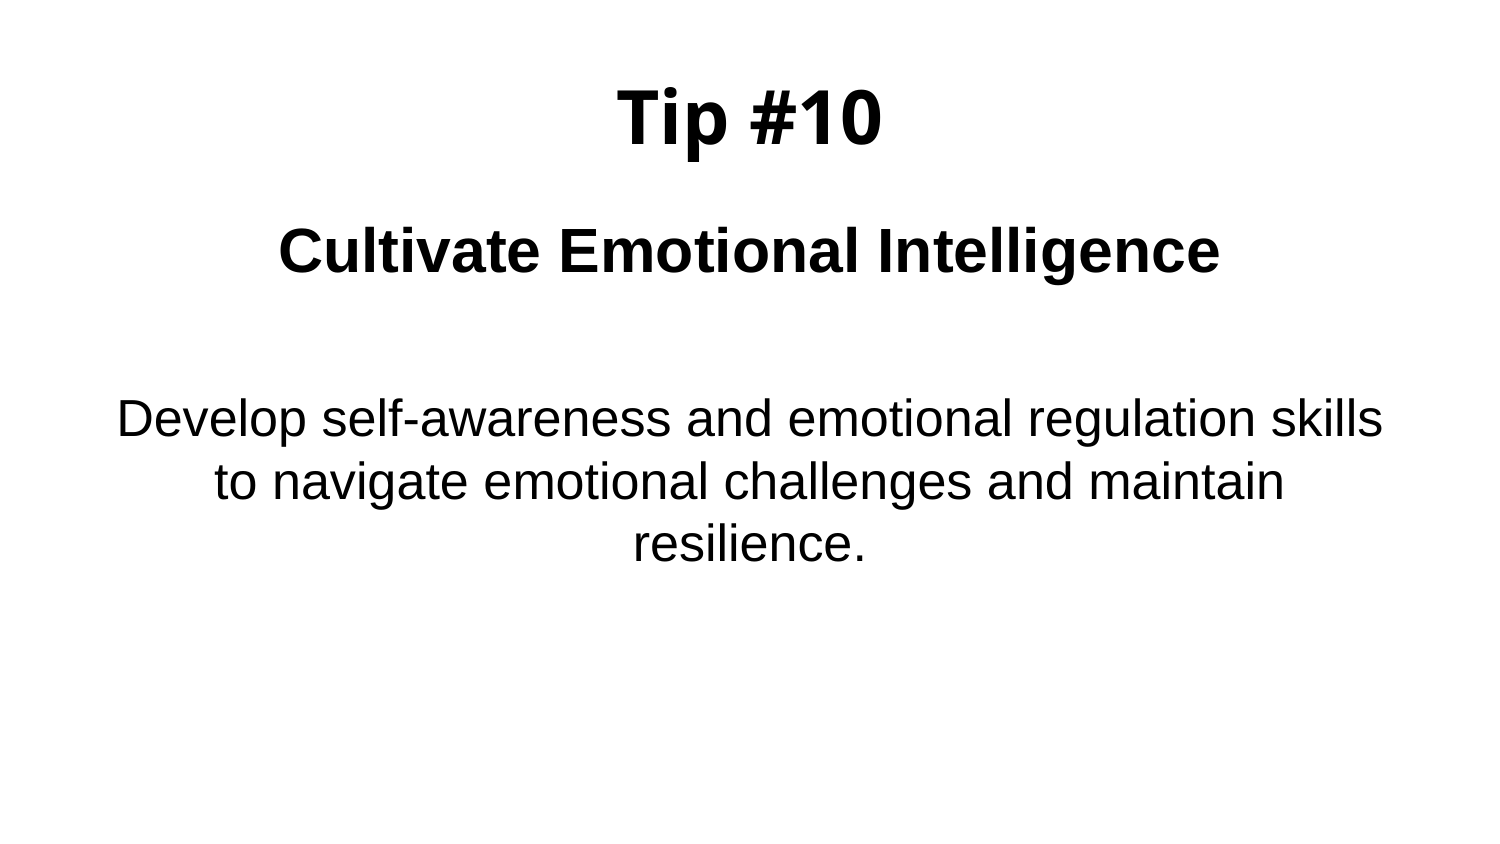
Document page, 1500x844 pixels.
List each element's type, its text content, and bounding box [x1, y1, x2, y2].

list Cultivate Emotional Intelligence Develop self-awareness and emotional regulation skills to navigate emotional challenges and maintain resilience. [75, 194, 1425, 806]
title Tip #10 [75, 33, 1425, 175]
